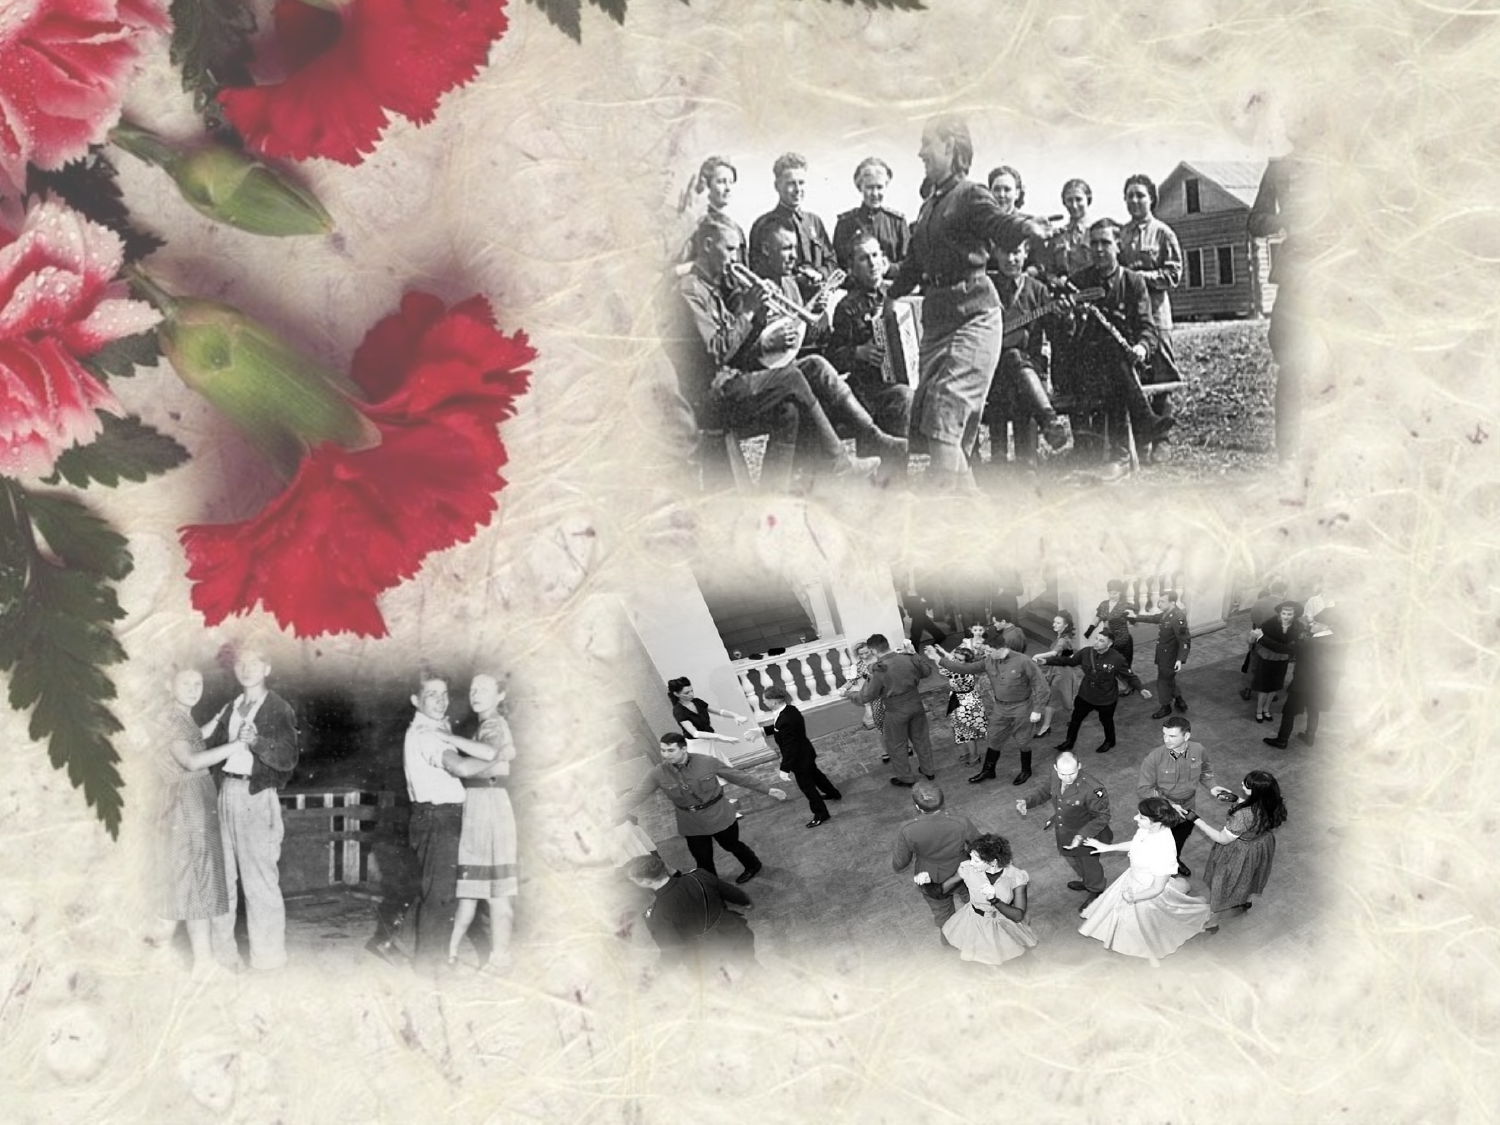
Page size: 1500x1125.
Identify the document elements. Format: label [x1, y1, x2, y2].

picture [585, 550, 1370, 997]
picture [128, 620, 560, 1003]
picture [632, 93, 1325, 516]
